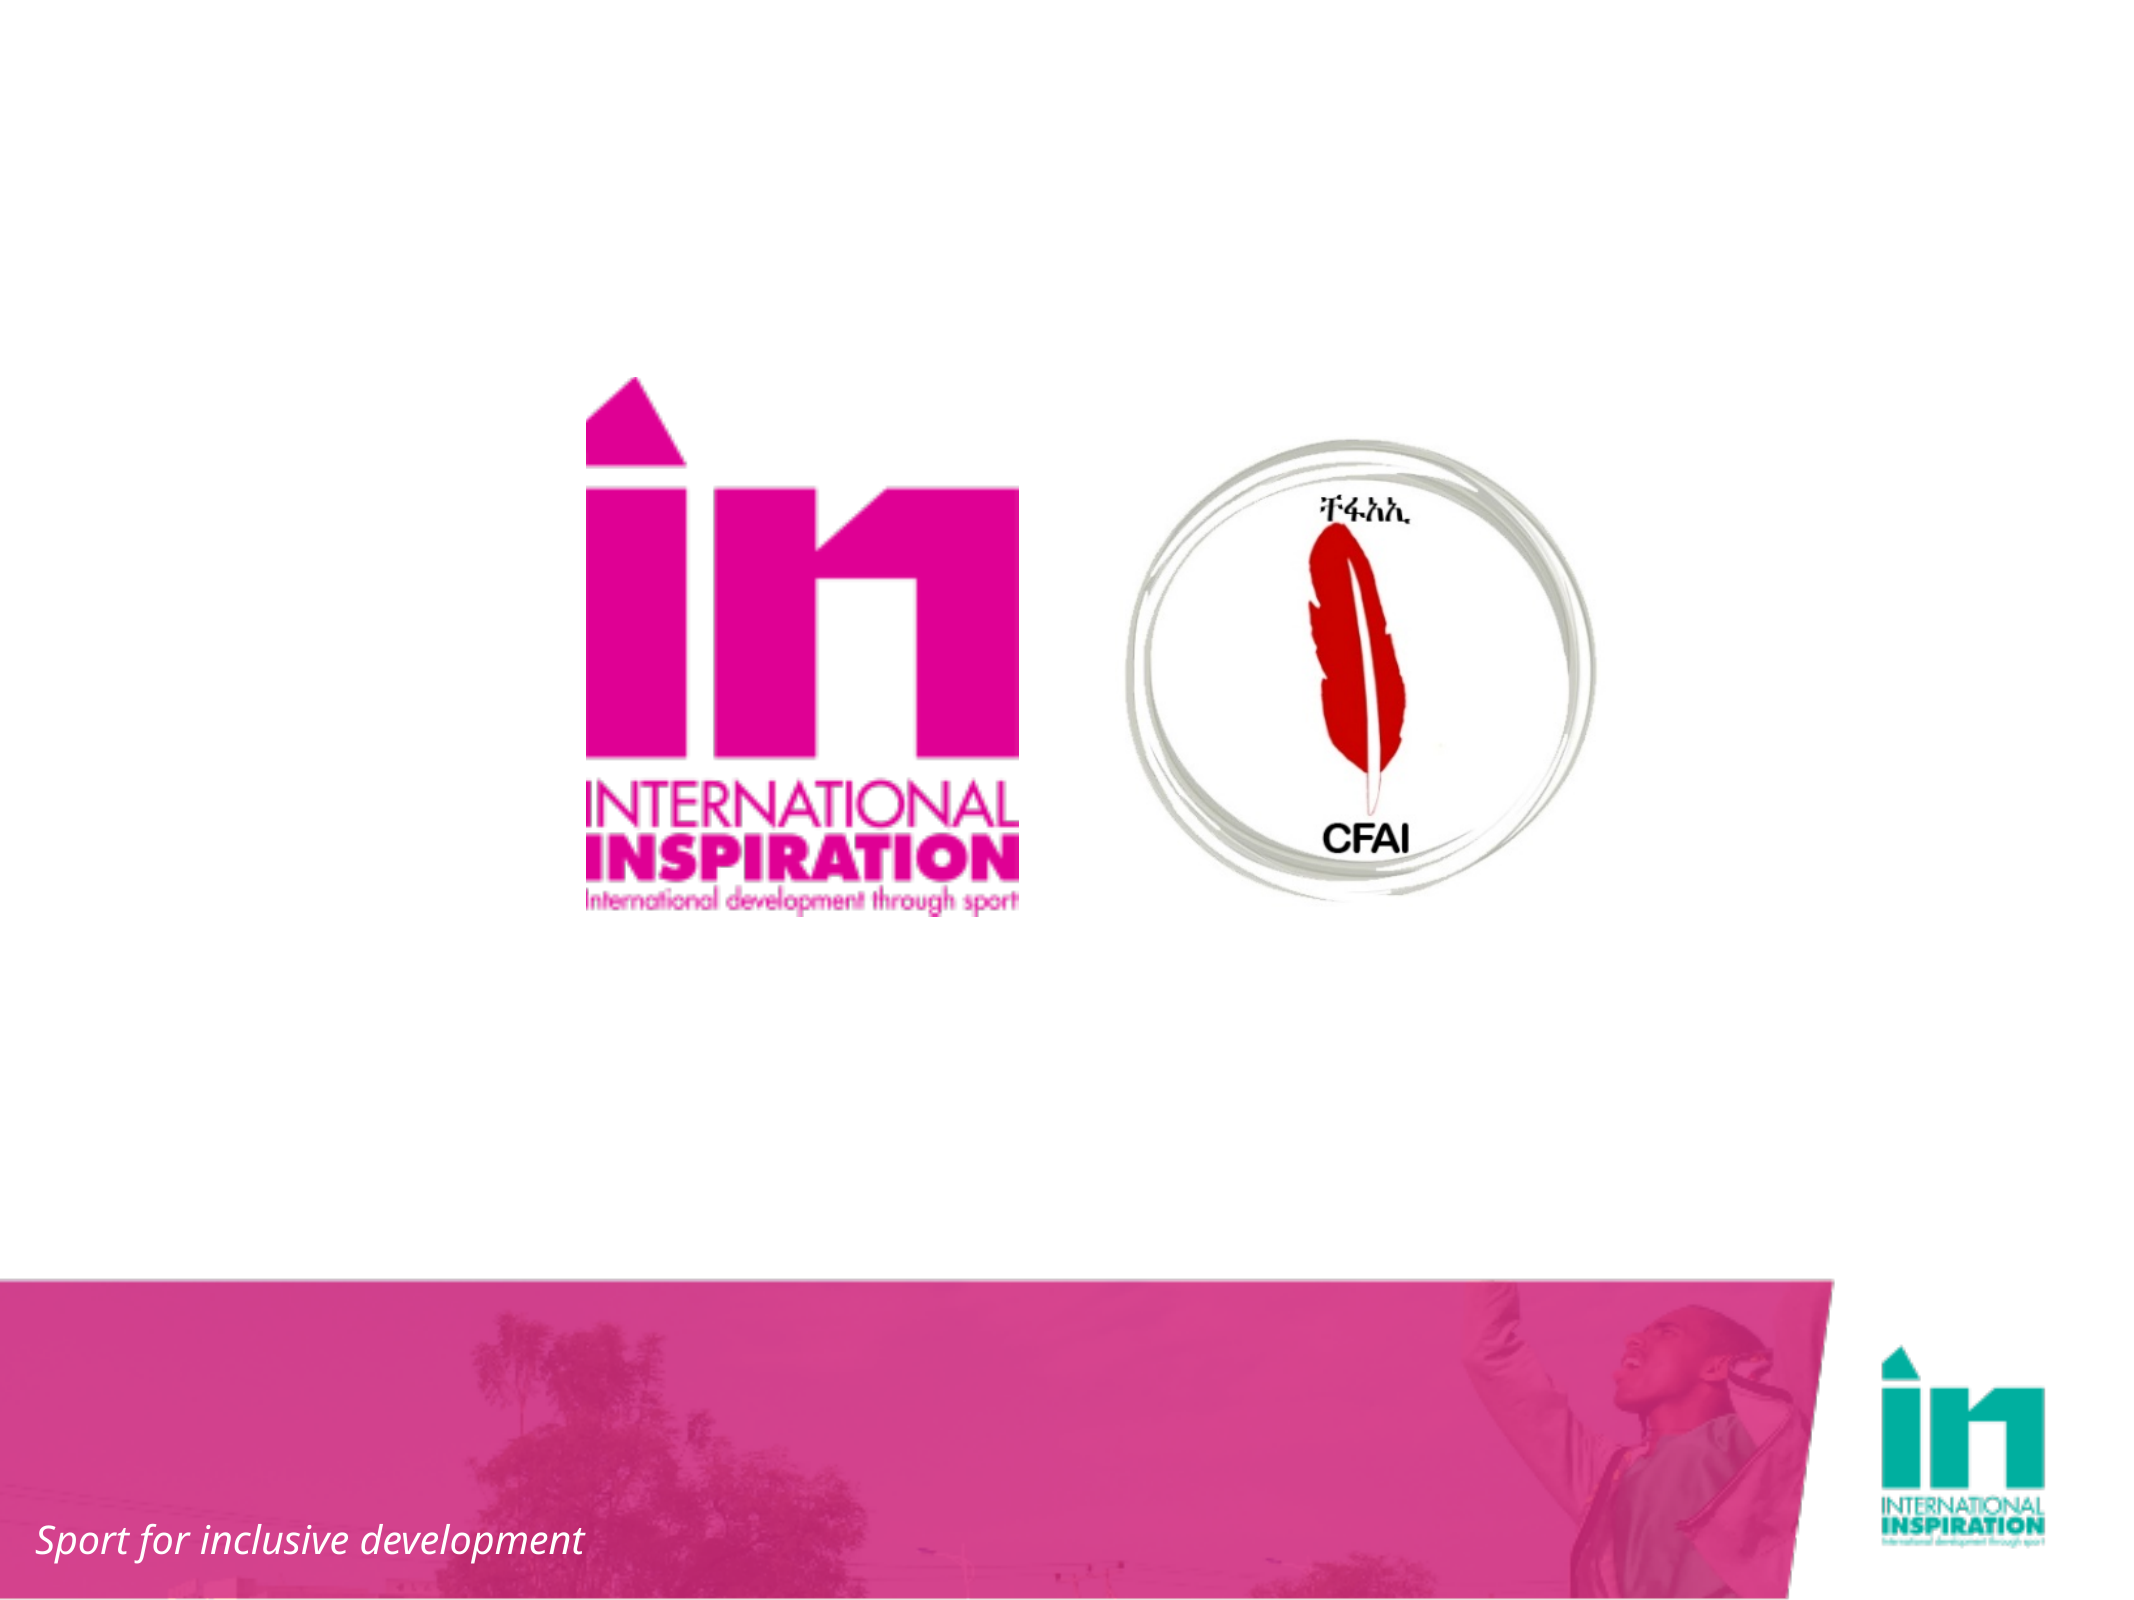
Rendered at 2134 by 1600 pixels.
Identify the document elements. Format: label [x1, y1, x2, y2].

picture [0, 360, 2134, 1600]
